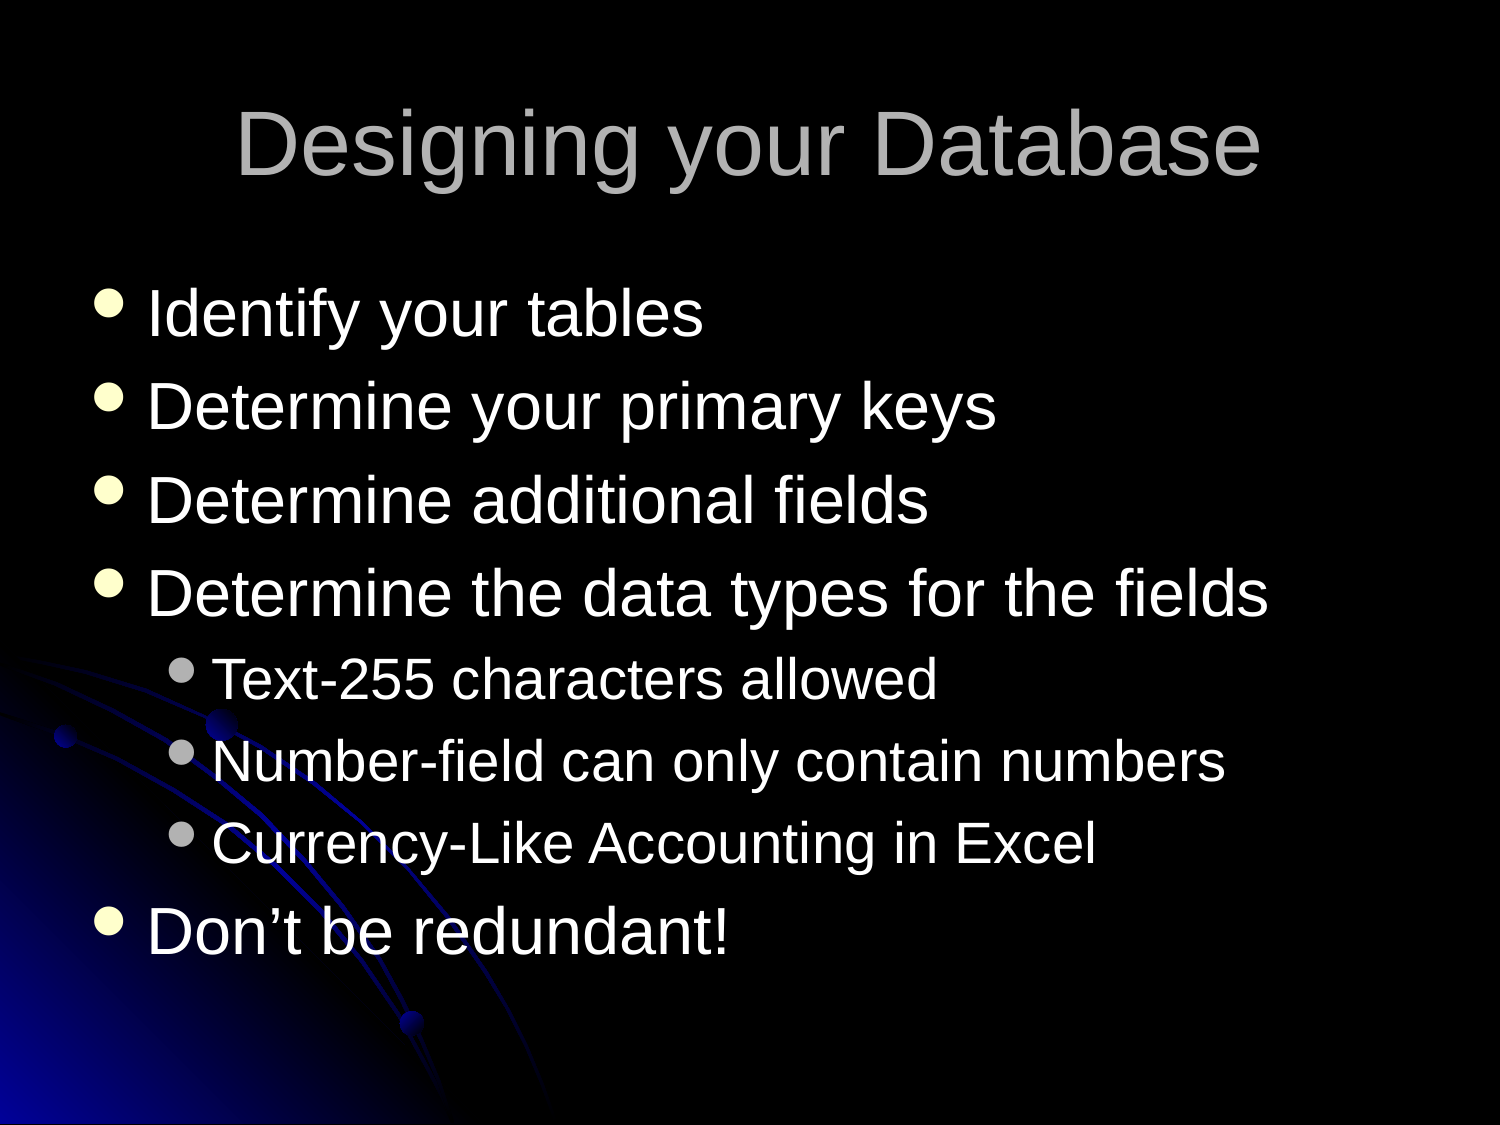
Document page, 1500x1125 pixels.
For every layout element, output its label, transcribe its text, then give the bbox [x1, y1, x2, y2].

title Designing your Database [74, 45, 1426, 233]
list Identify your tables Determine your primary keys Determine additional fields Determine the data types for the fields Text-255 characters allowed Number-field can only contain numbers Currency-Like Accounting in Excel Don’t be redundant! [74, 262, 1426, 1006]
